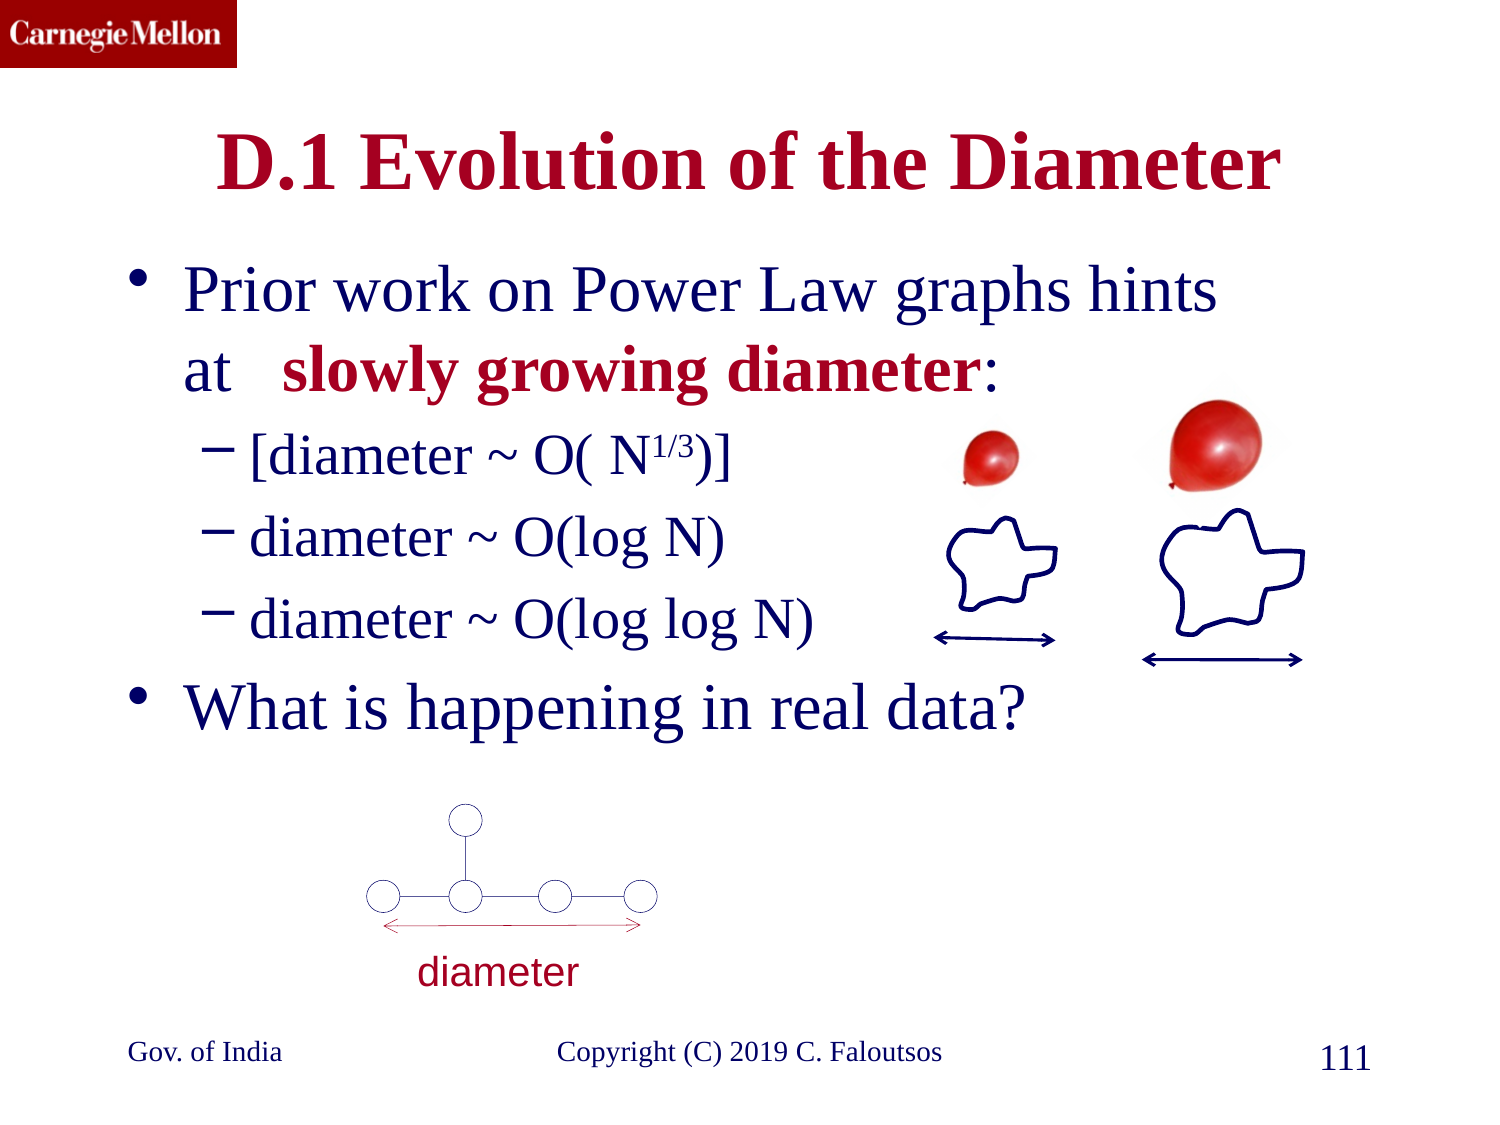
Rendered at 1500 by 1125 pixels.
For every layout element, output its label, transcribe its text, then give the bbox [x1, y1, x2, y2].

list Prior work on Power Law graphs hints at slowly growing diameter: [diameter ~ O( N1/3)] diameter ~ O(log N) diameter ~ O(log log N) What is happening in real data? [112, 237, 1282, 975]
footer Copyright (C) 2019 C. Faloutsos [512, 1024, 988, 1101]
title D.1 Evolution of the Diameter [112, 99, 1388, 213]
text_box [366, 803, 658, 1004]
picture [942, 414, 1036, 507]
picture [0, 0, 237, 68]
slide_number 111 [1074, 1024, 1388, 1101]
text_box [933, 509, 1304, 661]
picture [1134, 372, 1291, 512]
slide_number Gov. of India [112, 1024, 426, 1101]
